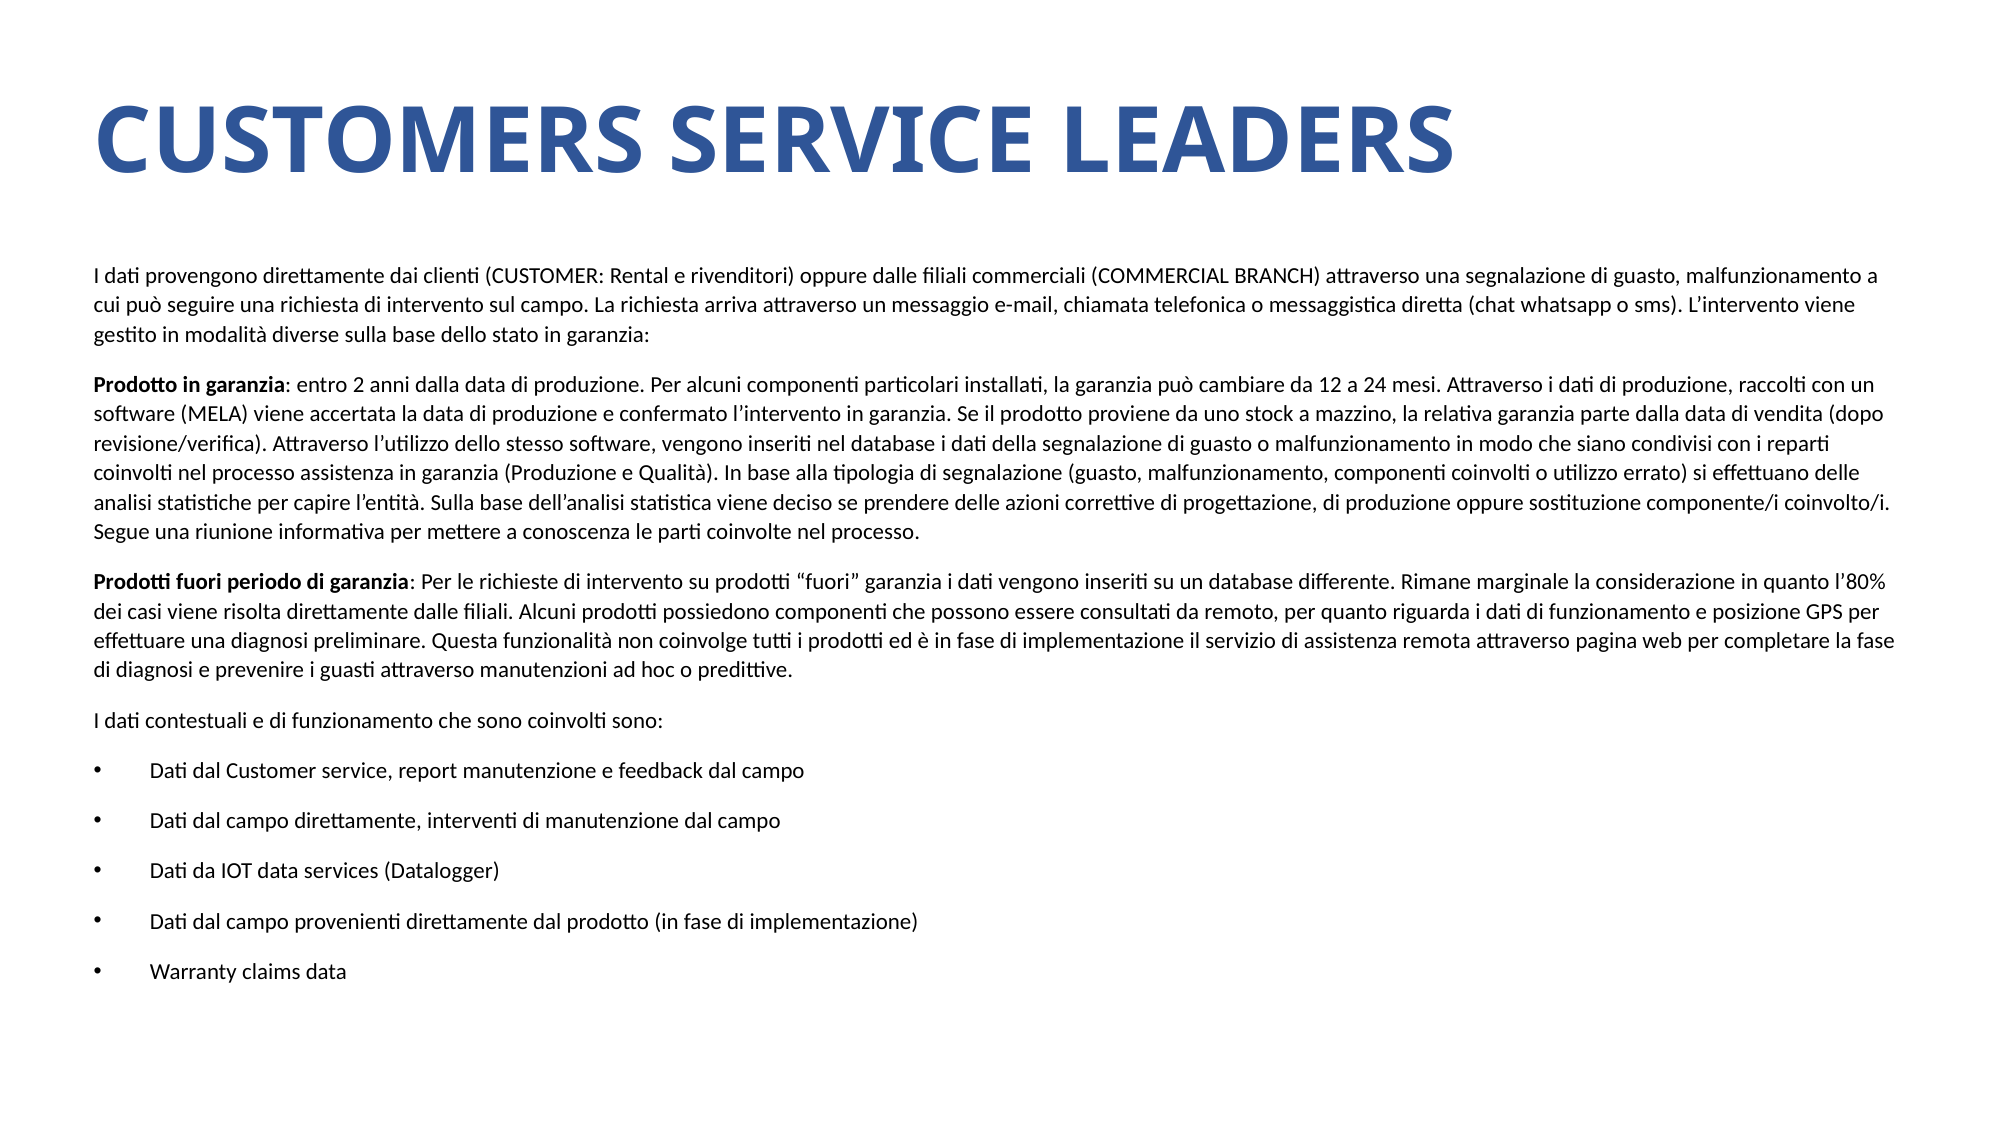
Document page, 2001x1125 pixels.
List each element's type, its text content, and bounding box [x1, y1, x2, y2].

text_box CUSTOMERS SERVICE LEADERS [78, 33, 1804, 251]
text_box I dati provengono direttamente dai clienti (CUSTOMER: Rental e rivenditori) oppure dalle filiali commerciali (COMMERCIAL BRANCH) attraverso una segnalazione di guasto, malfunzionamento a cui può seguire una richiesta di intervento sul campo. La richiesta arriva attraverso un messaggio e-mail, chiamata telefonica o messaggistica diretta (chat whatsapp o sms). L’intervento viene gestito in modalità diverse sulla base dello stato in garanzia: Prodotto in garanzia: entro 2 anni dalla data di produzione. Per alcuni componenti particolari installati, la garanzia può cambiare da 12 a 24 mesi. Attraverso i dati di produzione, raccolti con un software (MELA) viene accertata la data di produzione e confermato l’intervento in garanzia. Se il prodotto proviene da uno stock a mazzino, la relativa garanzia parte dalla data di vendita (dopo revisione/verifica). Attraverso l’utilizzo dello stesso software, vengono inseriti nel database i dati della segnalazione di guasto o malfunzionamento in modo che siano condivisi con i reparti coinvolti nel processo assistenza in garanzia (Produzione e Qualità). In base alla tipologia di segnalazione (guasto, malfunzionamento, componenti coinvolti o utilizzo errato) si effettuano delle analisi statistiche per capire l’entità. Sulla base dell’analisi statistica viene deciso se prendere delle azioni correttive di progettazione, di produzione oppure sostituzione componente/i coinvolto/i. Segue una riunione informativa per mettere a conoscenza le parti coinvolte nel processo. Prodotti fuori periodo di garanzia: Per le richieste di intervento su prodotti “fuori” garanzia i dati vengono inseriti su un database differente. Rimane marginale la considerazione in quanto l’80% dei casi viene risolta direttamente dalle filiali. Alcuni prodotti possiedono componenti che possono essere consultati da remoto, per quanto riguarda i dati di funzionamento e posizione GPS per effettuare una diagnosi preliminare. Questa funzionalità non coinvolge tutti i prodotti ed è in fase di implementazione il servizio di assistenza remota attraverso pagina web per completare la fase di diagnosi e prevenire i guasti attraverso manutenzioni ad hoc o predittive. I dati contestuali e di funzionamento che sono coinvolti sono: Dati dal Customer service, report manutenzione e feedback dal campo Dati dal campo direttamente, interventi di manutenzione dal campo Dati da IOT data services (Datalogger) Dati dal campo provenienti direttamente dal prodotto (in fase di implementazione) Warranty claims data [78, 251, 1922, 1026]
